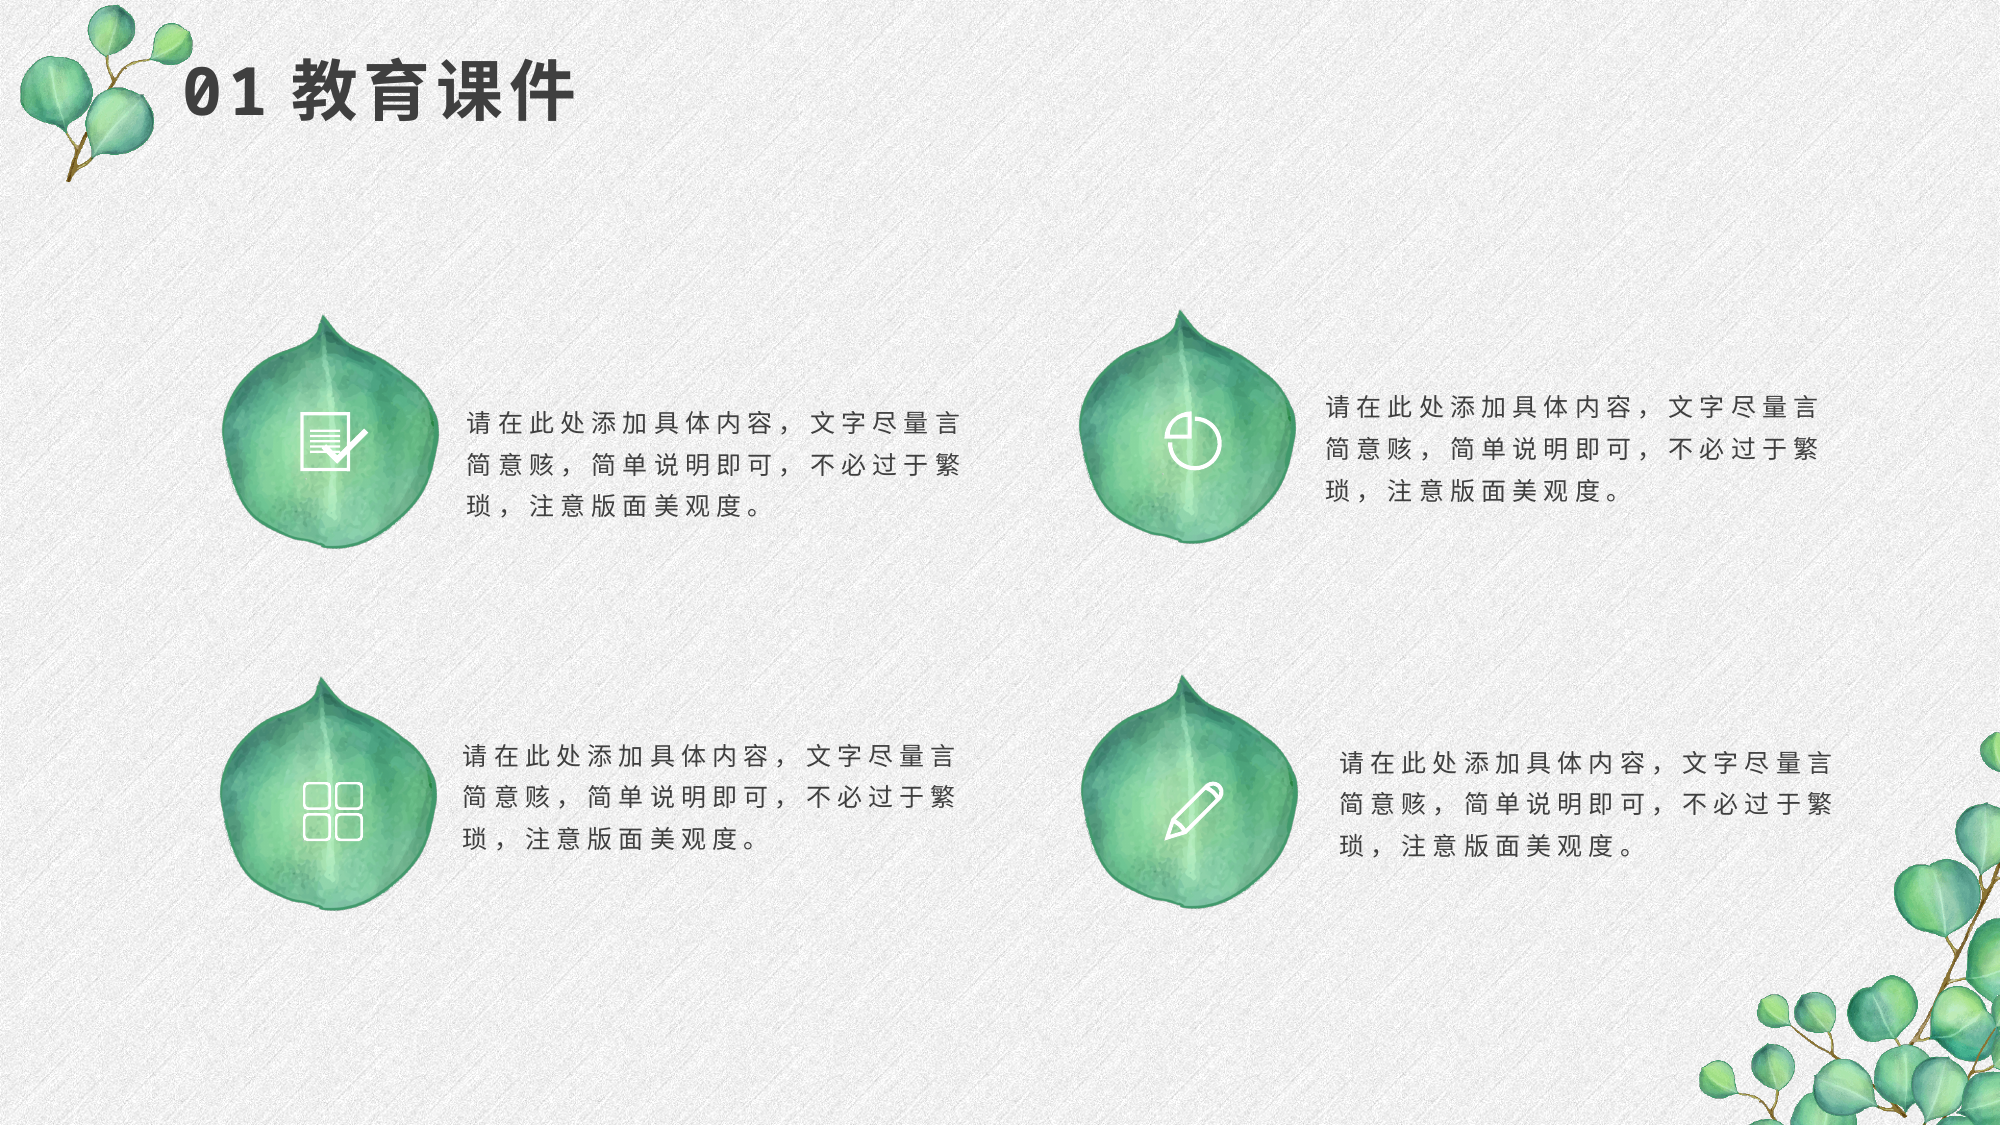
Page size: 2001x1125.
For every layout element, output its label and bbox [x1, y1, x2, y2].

picture [0, 0, 2000, 1125]
text_box [300, 372, 1879, 954]
